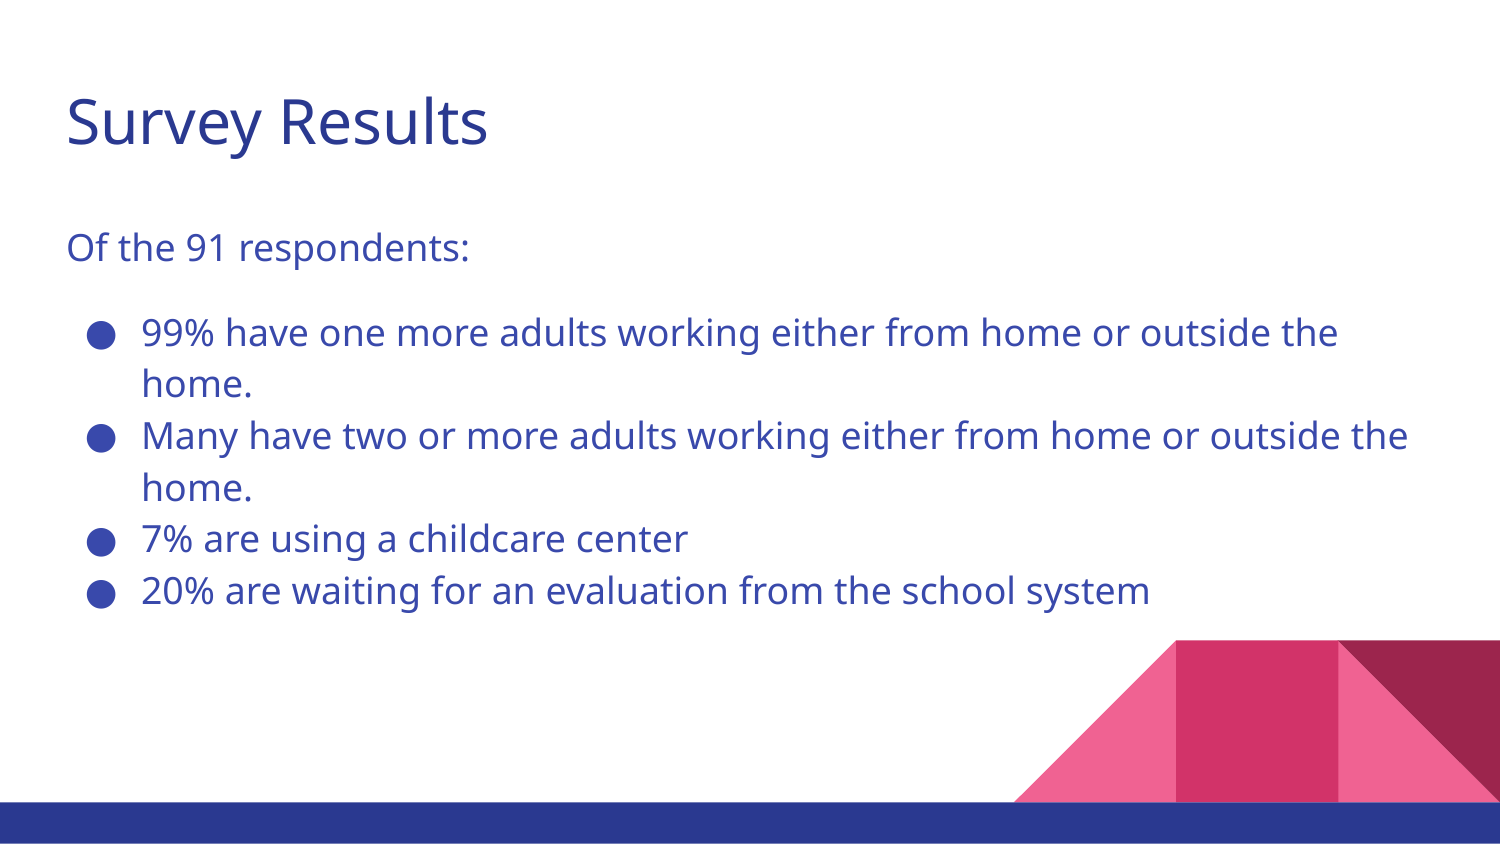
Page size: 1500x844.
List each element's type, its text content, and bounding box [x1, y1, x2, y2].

list Of the 91 respondents: 99% have one more adults working either from home or outside the home. Many have two or more adults working either from home or outside the home. 7% are using a childcare center 20% are waiting for an evaluation from the school system [51, 201, 1449, 750]
title Survey Results [51, 67, 1449, 167]
